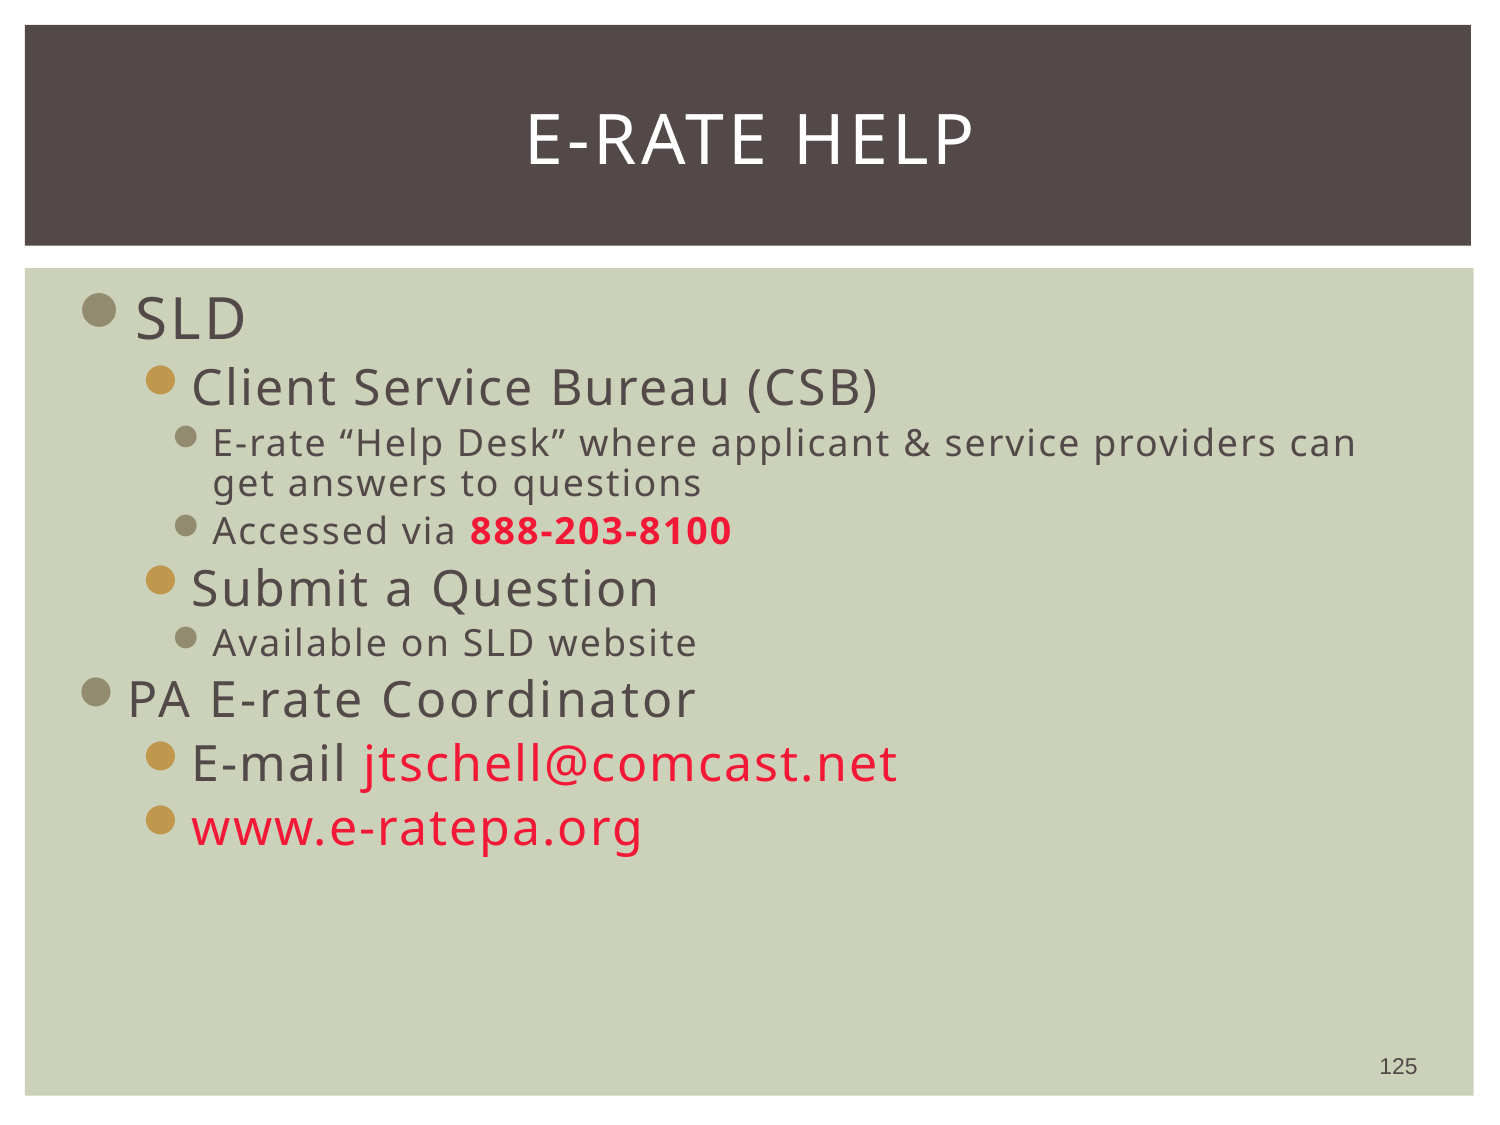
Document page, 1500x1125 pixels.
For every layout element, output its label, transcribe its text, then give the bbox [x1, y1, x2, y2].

title E-rate Help [75, 87, 1425, 187]
list SLD Client Service Bureau (CSB) E-rate “Help Desk” where applicant & service providers can get answers to questions Accessed via 888-203-8100 Submit a Question Available on SLD website PA E-rate Coordinator E-mail jtschell@comcast.net www.e-ratepa.org [62, 282, 1442, 1005]
slide_number 125 [1349, 1041, 1448, 1089]
